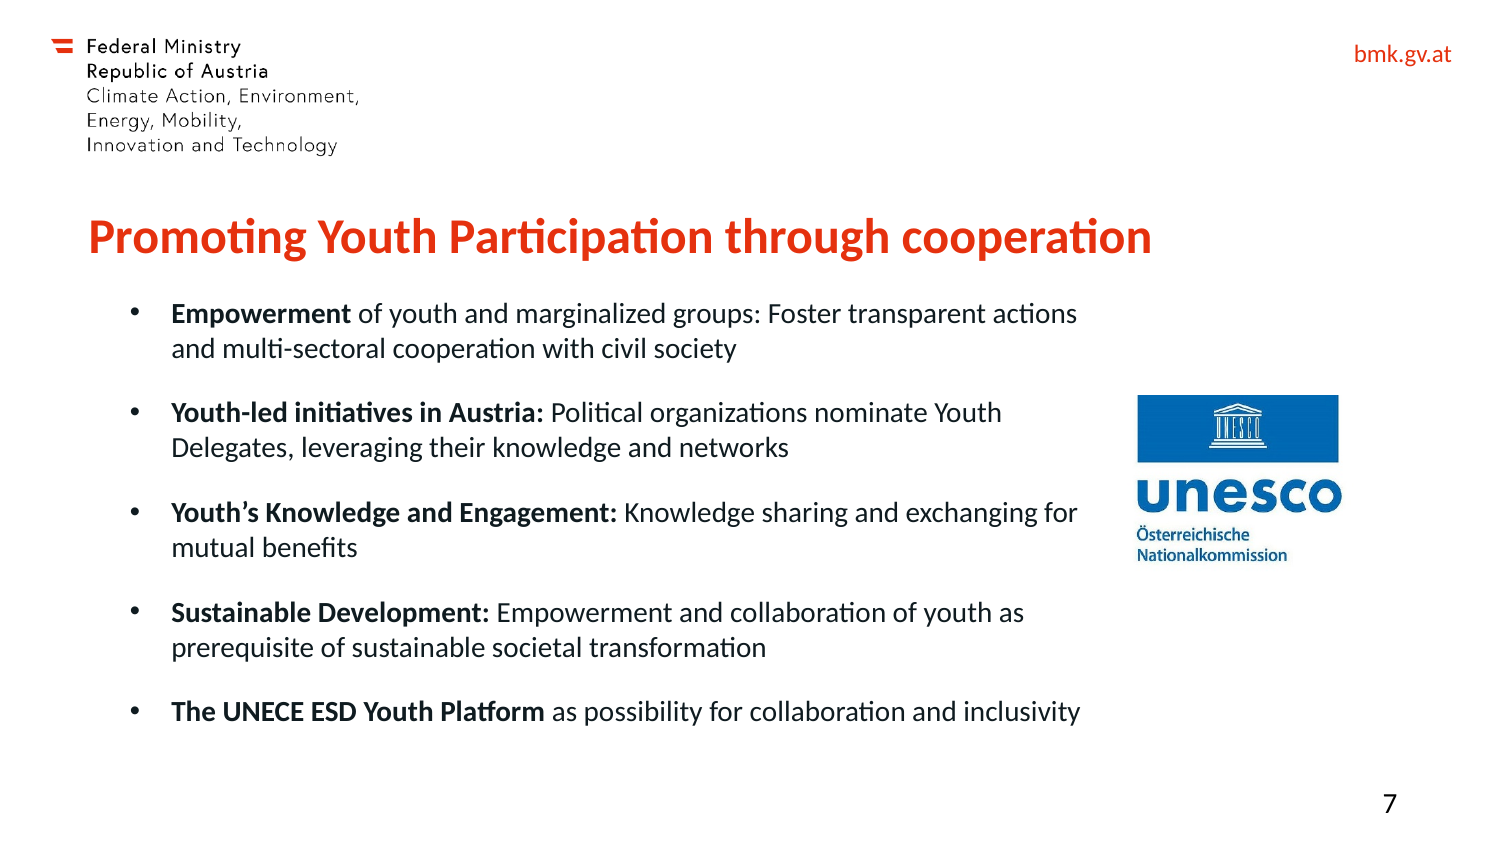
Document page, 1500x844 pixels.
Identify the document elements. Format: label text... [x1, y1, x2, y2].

title Promoting Youth Participation through cooperation [88, 200, 1398, 303]
list Empowerment of youth and marginalized groups: Foster transparent actions and multi-sectoral cooperation with civil society Youth-led initiatives in Austria: Political organizations nominate Youth Delegates, leveraging their knowledge and networks Youth’s Knowledge and Engagement: Knowledge sharing and exchanging for mutual benefits Sustainable Development: Empowerment and collaboration of youth as prerequisite of sustainable societal transformation The UNECE ESD Youth Platform as possibility for collaboration and inclusivity [88, 294, 1114, 756]
picture [1113, 395, 1362, 583]
slide_number 7 [1263, 785, 1398, 819]
picture [51, 34, 386, 162]
